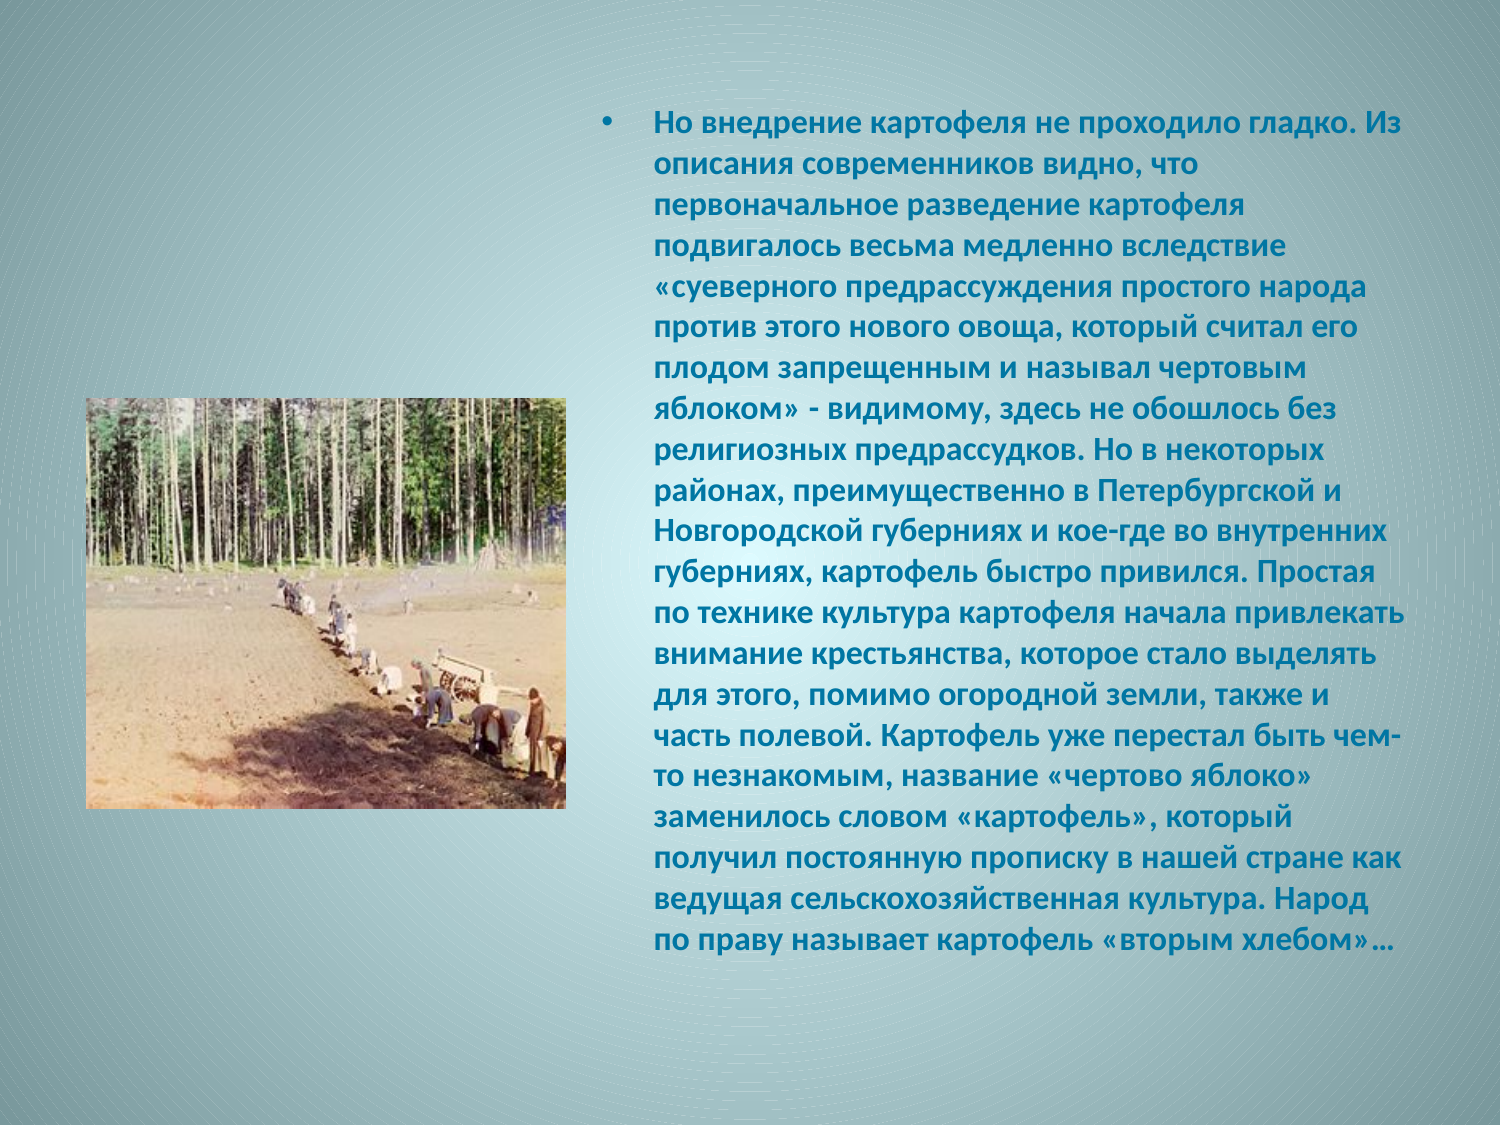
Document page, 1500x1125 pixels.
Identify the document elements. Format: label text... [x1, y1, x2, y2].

picture [85, 398, 566, 809]
list Но внедрение картофеля не проходило гладко. Из описания современников видно, что первоначальное разведение картофеля подвигалось весьма медленно вследствие «суеверного предрассуждения простого народа против этого нового овоща, который считал его плодом запрещенным и называл чертовым яблоком» - видимому, здесь не обошлось без религиозных предрассудков. Но в некоторых районах, преимущественно в Петербургской и Новгородской губерниях и кое-где во внутренних губерниях, картофель быстро привился. Простая по технике культура картофеля начала привлекать внимание крестьянства, которое стало выделять для этого, помимо огородной земли, также и часть полевой. Картофель уже перестал быть чем-то незнакомым, название «чертово яблоко» заменилось словом «картофель», который получил постоянную прописку в нашей стране как ведущая сельскохозяйственная культура. Народ по праву называет картофель «вторым хлебом»… [586, 44, 1425, 1005]
